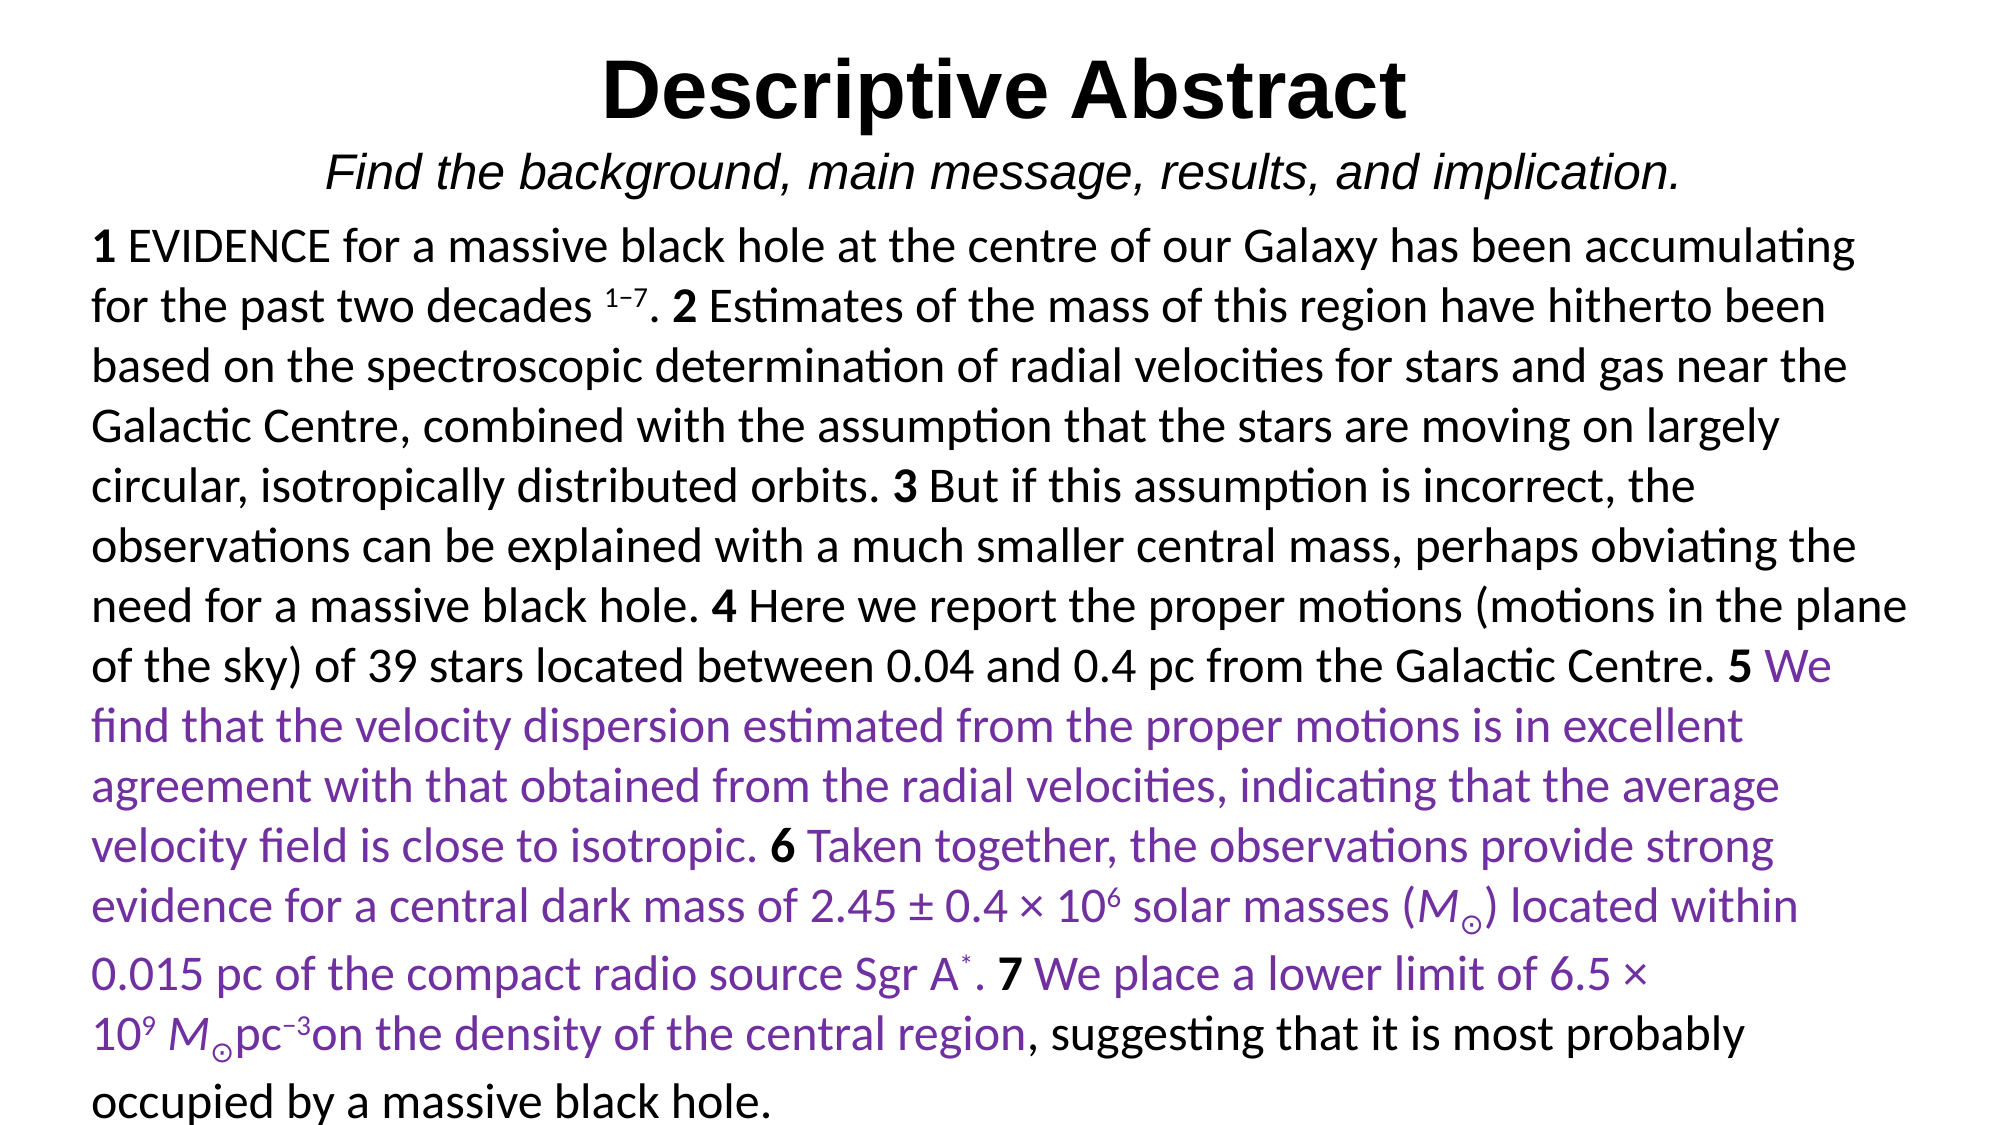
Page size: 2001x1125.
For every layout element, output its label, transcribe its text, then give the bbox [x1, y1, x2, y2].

text_box Descriptive Abstract [117, 39, 1891, 144]
text_box 1 EVIDENCE for a massive black hole at the centre of our Galaxy has been accumulating for the past two decades 1−7. 2 Estimates of the mass of this region have hitherto been based on the spectroscopic determination of radial velocities for stars and gas near the Galactic Centre, combined with the assumption that the stars are moving on largely circular, isotropically distributed orbits. 3 But if this assumption is incorrect, the observations can be explained with a much smaller central mass, perhaps obviating the need for a massive black hole. 4 Here we report the proper motions (motions in the plane of the sky) of 39 stars located between 0.04 and 0.4 pc from the Galactic Centre. 5 We find that the velocity dispersion estimated from the proper motions is in excellent agreement with that obtained from the radial velocities, indicating that the average velocity field is close to isotropic. 6 Taken together, the observations provide strong evidence for a central dark mass of 2.45 ± 0.4 × 106 solar masses (M⊙) located within 0.015 pc of the compact radio source Sgr A*. 7 We place a lower limit of 6.5 × 109 M⊙pc−3on the density of the central region, suggesting that it is most probably occupied by a massive black hole. [76, 204, 1930, 1125]
text_box Find the background, main message, results, and implication. [161, 132, 1847, 207]
